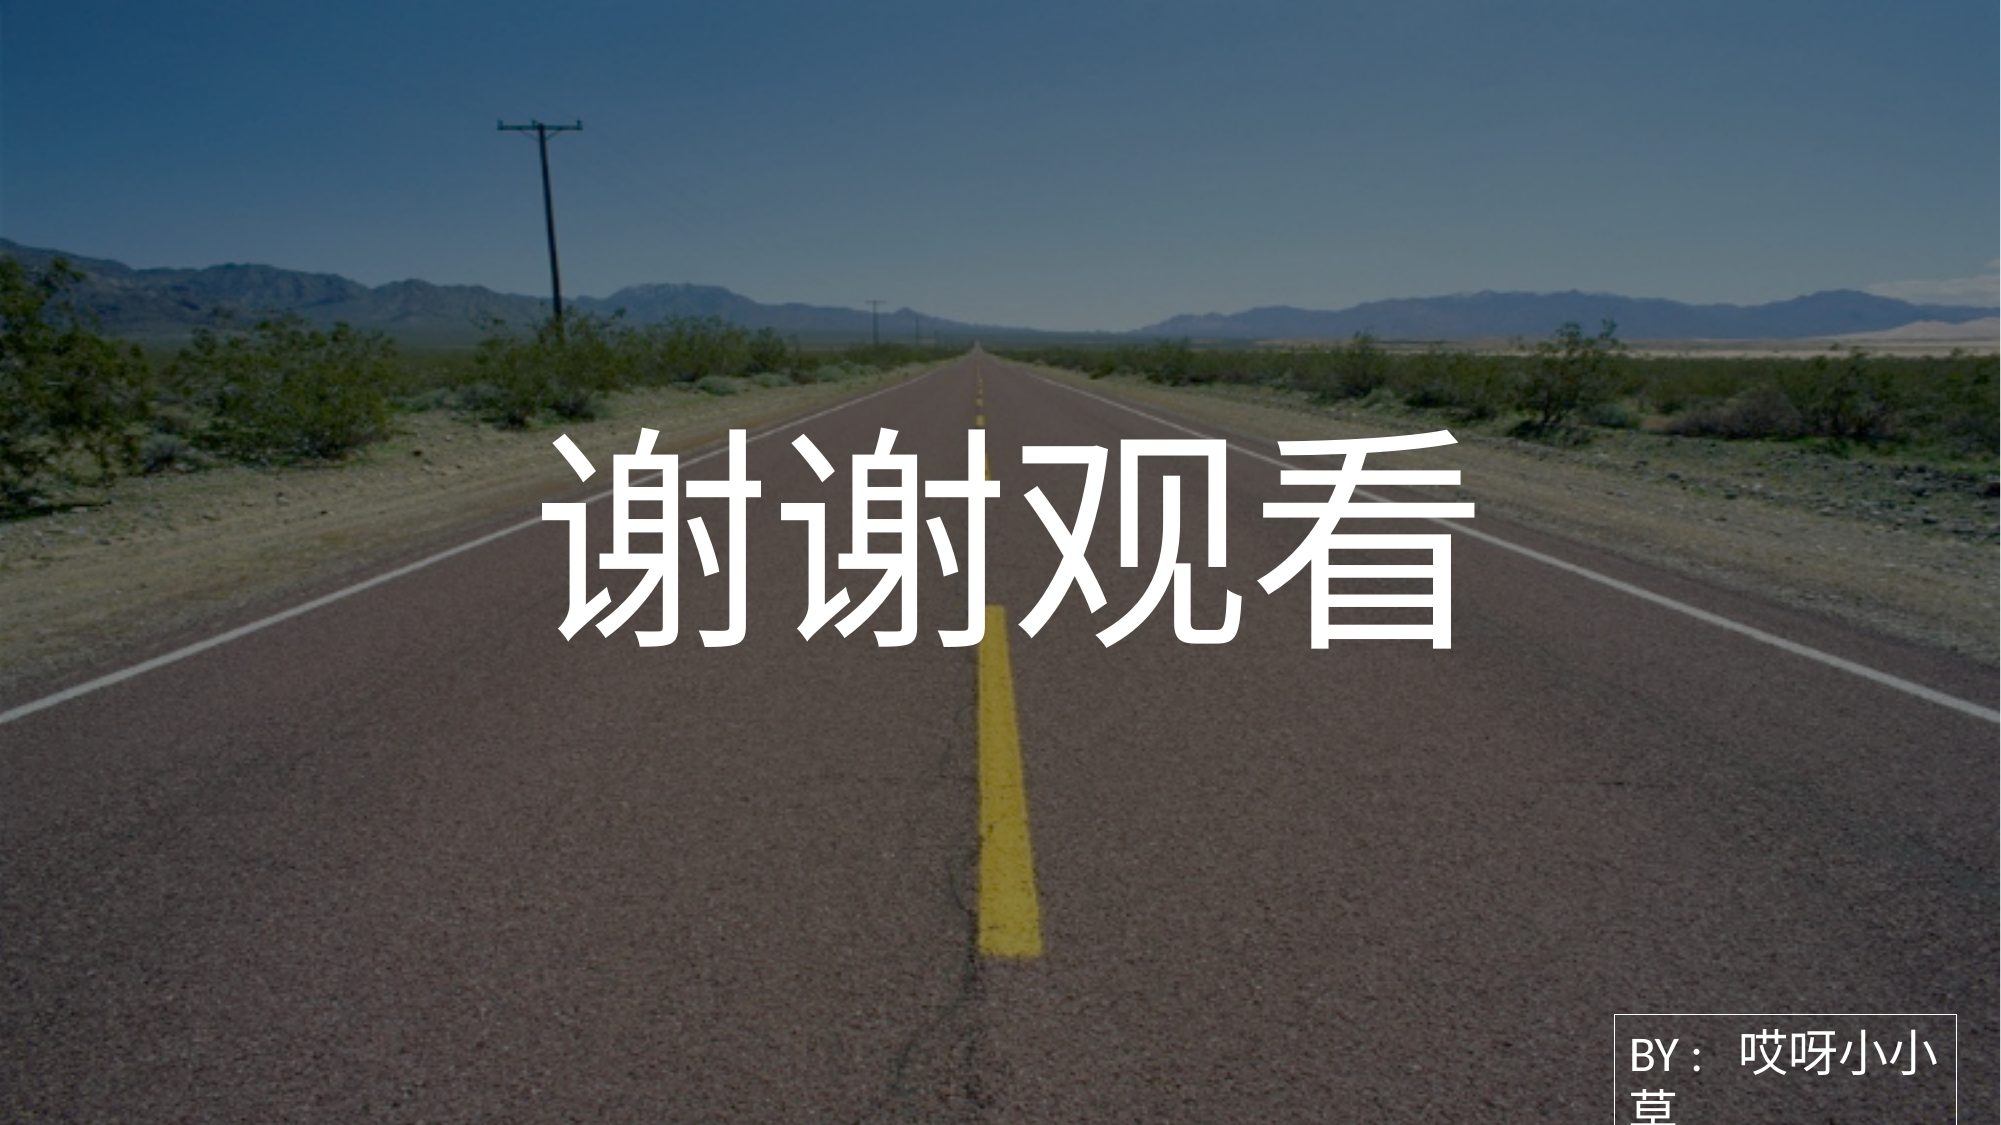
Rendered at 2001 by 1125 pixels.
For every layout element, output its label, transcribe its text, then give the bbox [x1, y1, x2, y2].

picture [0, 0, 2001, 1125]
text_box 谢谢观看 [516, 382, 1689, 685]
text_box BY : 哎呀小小草 [1614, 1014, 1957, 1125]
